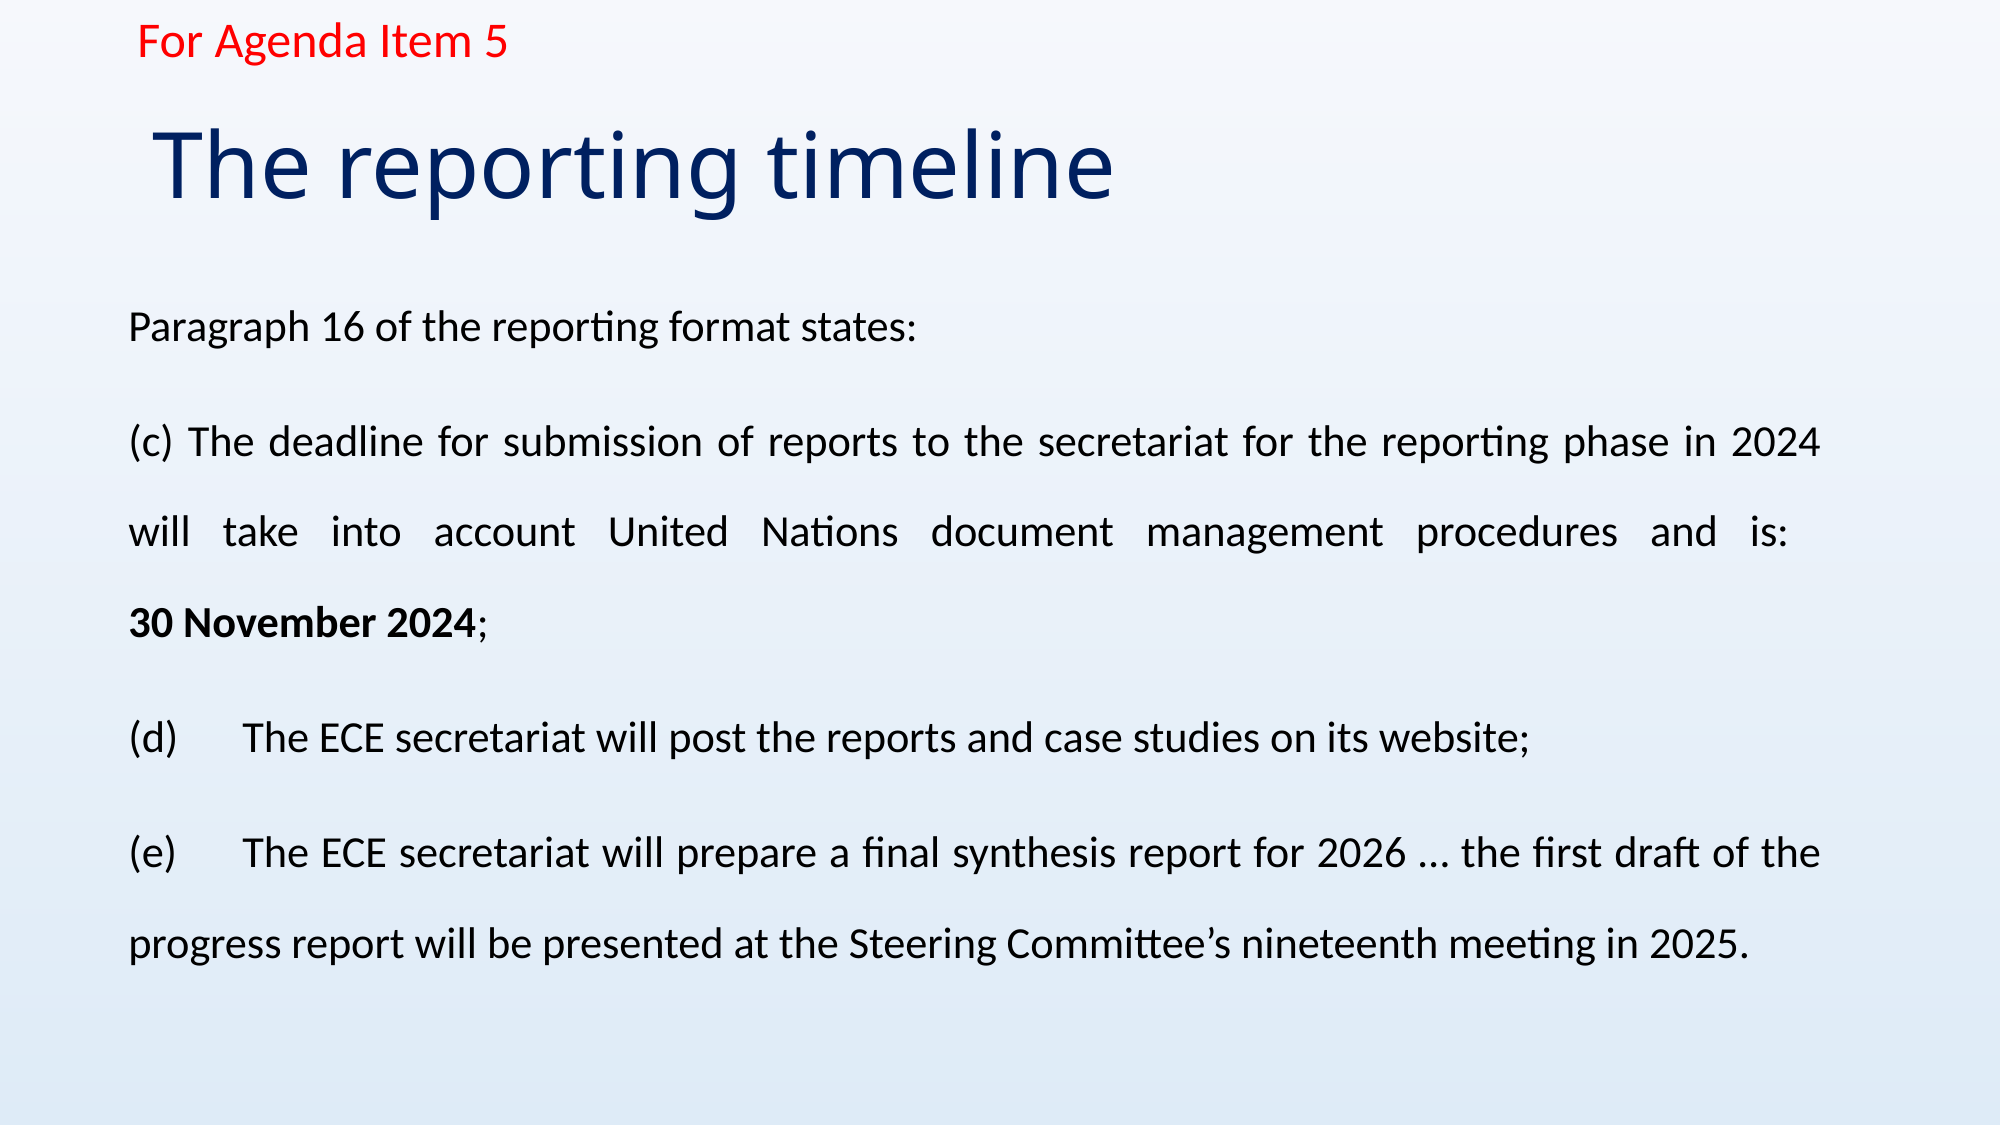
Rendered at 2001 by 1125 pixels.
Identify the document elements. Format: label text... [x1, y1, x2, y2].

title The reporting timeline [137, 59, 1863, 278]
list Paragraph 16 of the reporting format states: (c) The deadline for submission of reports to the secretariat for the reporting phase in 2024 will take into account United Nations document management procedures and is: 30 November 2024; (d) The ECE secretariat will post the reports and case studies on its website; (e) The ECE secretariat will prepare a final synthesis report for 2026 … the first draft of the progress report will be presented at the Steering Committee’s nineteenth meeting in 2025. [113, 323, 1839, 1038]
text_box For Agenda Item 5 [122, 0, 708, 75]
